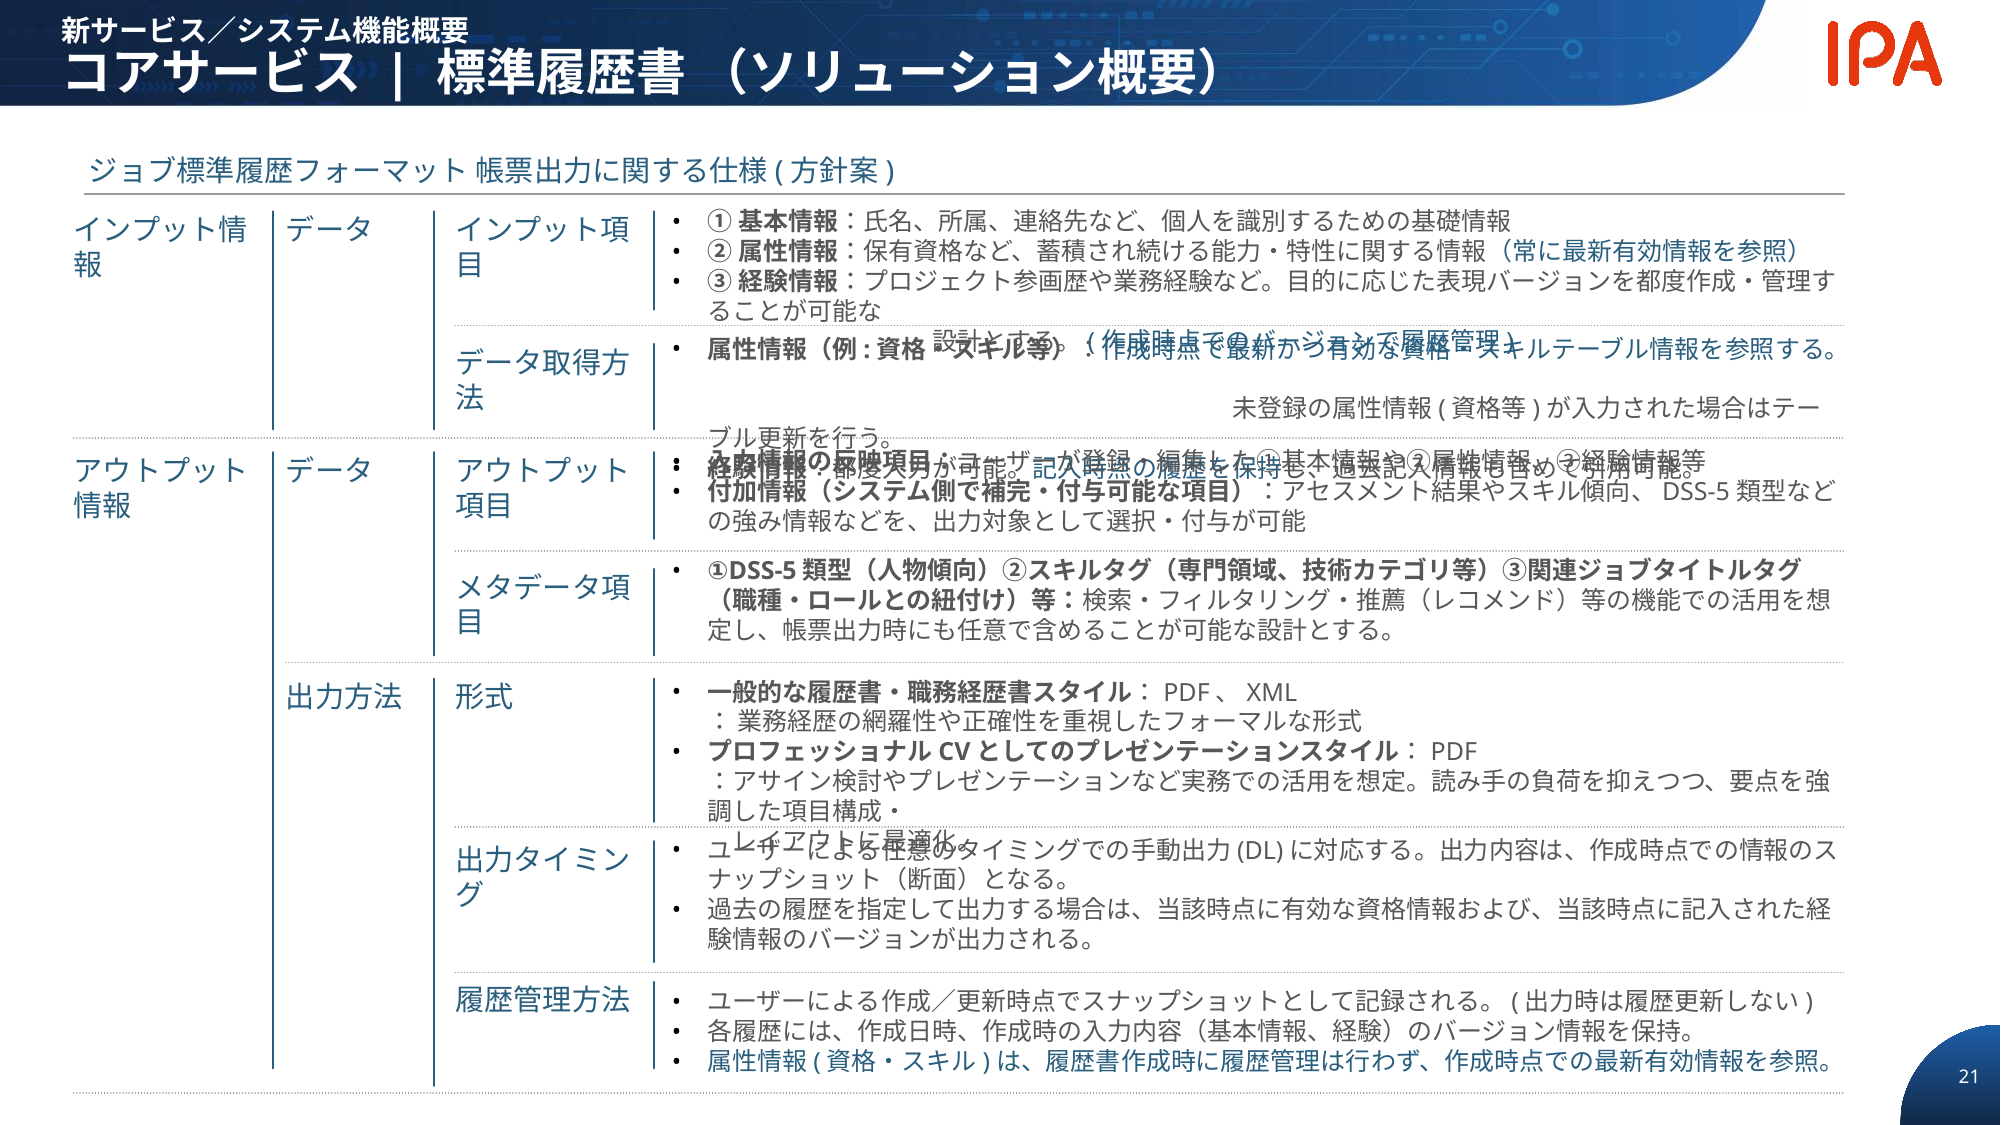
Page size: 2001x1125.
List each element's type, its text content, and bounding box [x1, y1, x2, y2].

text_box ユーザーによる任意のタイミングでの手動出力(DL)に対応する。出力内容は、作成時点での情報のスナップショット（断面）となる。 過去の履歴を指定して出力する場合は、当該時点に有効な資格情報および、当該時点に記入された経験情報のバージョンが出力される。 [653, 833, 1845, 962]
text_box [454, 343, 655, 430]
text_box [73, 451, 273, 1069]
text_box 新サービス／システム機能概要 コアサービス | 標準履歴書 （ソリューション概要） [61, 16, 1794, 92]
picture [0, 0, 1805, 108]
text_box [285, 451, 434, 656]
picture [1828, 21, 1942, 86]
text_box 一般的な履歴書・職務経歴書スタイル：PDF、XML ： 業務経歴の網羅性や正確性を重視したフォーマルな形式 プロフェッショナルCVとしてのプレゼンテーションスタイル：PDF ：アサイン検討やプレゼンテーションなど実務での活用を想定。読み手の負荷を抑えつつ、要点を強調した項目構成・ レイアウトに最適化。 [653, 675, 1845, 823]
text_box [73, 148, 1845, 195]
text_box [454, 981, 655, 1069]
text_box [454, 211, 655, 310]
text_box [285, 211, 434, 430]
text_box ①基本情報：氏名、所属、連絡先など、個人を識別するための基礎情報 ②属性情報：保有資格など、蓄積され続ける能力・特性に関する情報（常に最新有効情報を参照） ③経験情報：プロジェクト参画歴や業務経験など。目的に応じた表現バージョンを都度作成・管理することが可能な 設計とする。(作成時点でのバージョンで履歴管理) [653, 205, 1845, 311]
text_box 属性情報（例:資格・スキル等）：作成時点で最新かつ有効な資格・スキルテーブル情報を参照する。 未登録の属性情報(資格等)が入力された場合はテーブル更新を行う。 経験情報：都度入力が可能。記入時点の履歴を保持し、過去記入情報も含めて引用可能。 [653, 332, 1845, 430]
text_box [73, 211, 273, 430]
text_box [285, 678, 434, 1087]
text_box ①DSS-5類型（人物傾向）②スキルタグ（専門領域、技術カテゴリ等）③関連ジョブタイトルタグ（職種・ロールとの紐付け）等：検索・フィルタリング・推薦（レコメンド）等の機能での活用を想定し、帳票出力時にも任意で含めることが可能な設計とする。 [653, 554, 1845, 659]
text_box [454, 451, 655, 539]
text_box ユーザーによる作成／更新時点でスナップショットとして記録される。(出力時は履歴更新しない) 各履歴には、作成日時、作成時の入力内容（基本情報、経験）のバージョン情報を保持。 属性情報(資格・スキル)は、履歴書作成時に履歴管理は行わず、作成時点での最新有効情報を参照。 [653, 985, 1845, 1087]
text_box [454, 568, 655, 656]
text_box 入力情報の反映項目：ユーザーが登録・編集した①基本情報や②属性情報、③経験情報等 付加情報（システム側で補完・付与可能な項目）：アセスメント結果やスキル傾向、DSS-5類型などの強み情報などを、出力対象として選択・付与が可能 [653, 445, 1845, 550]
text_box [454, 840, 655, 963]
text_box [454, 678, 655, 823]
